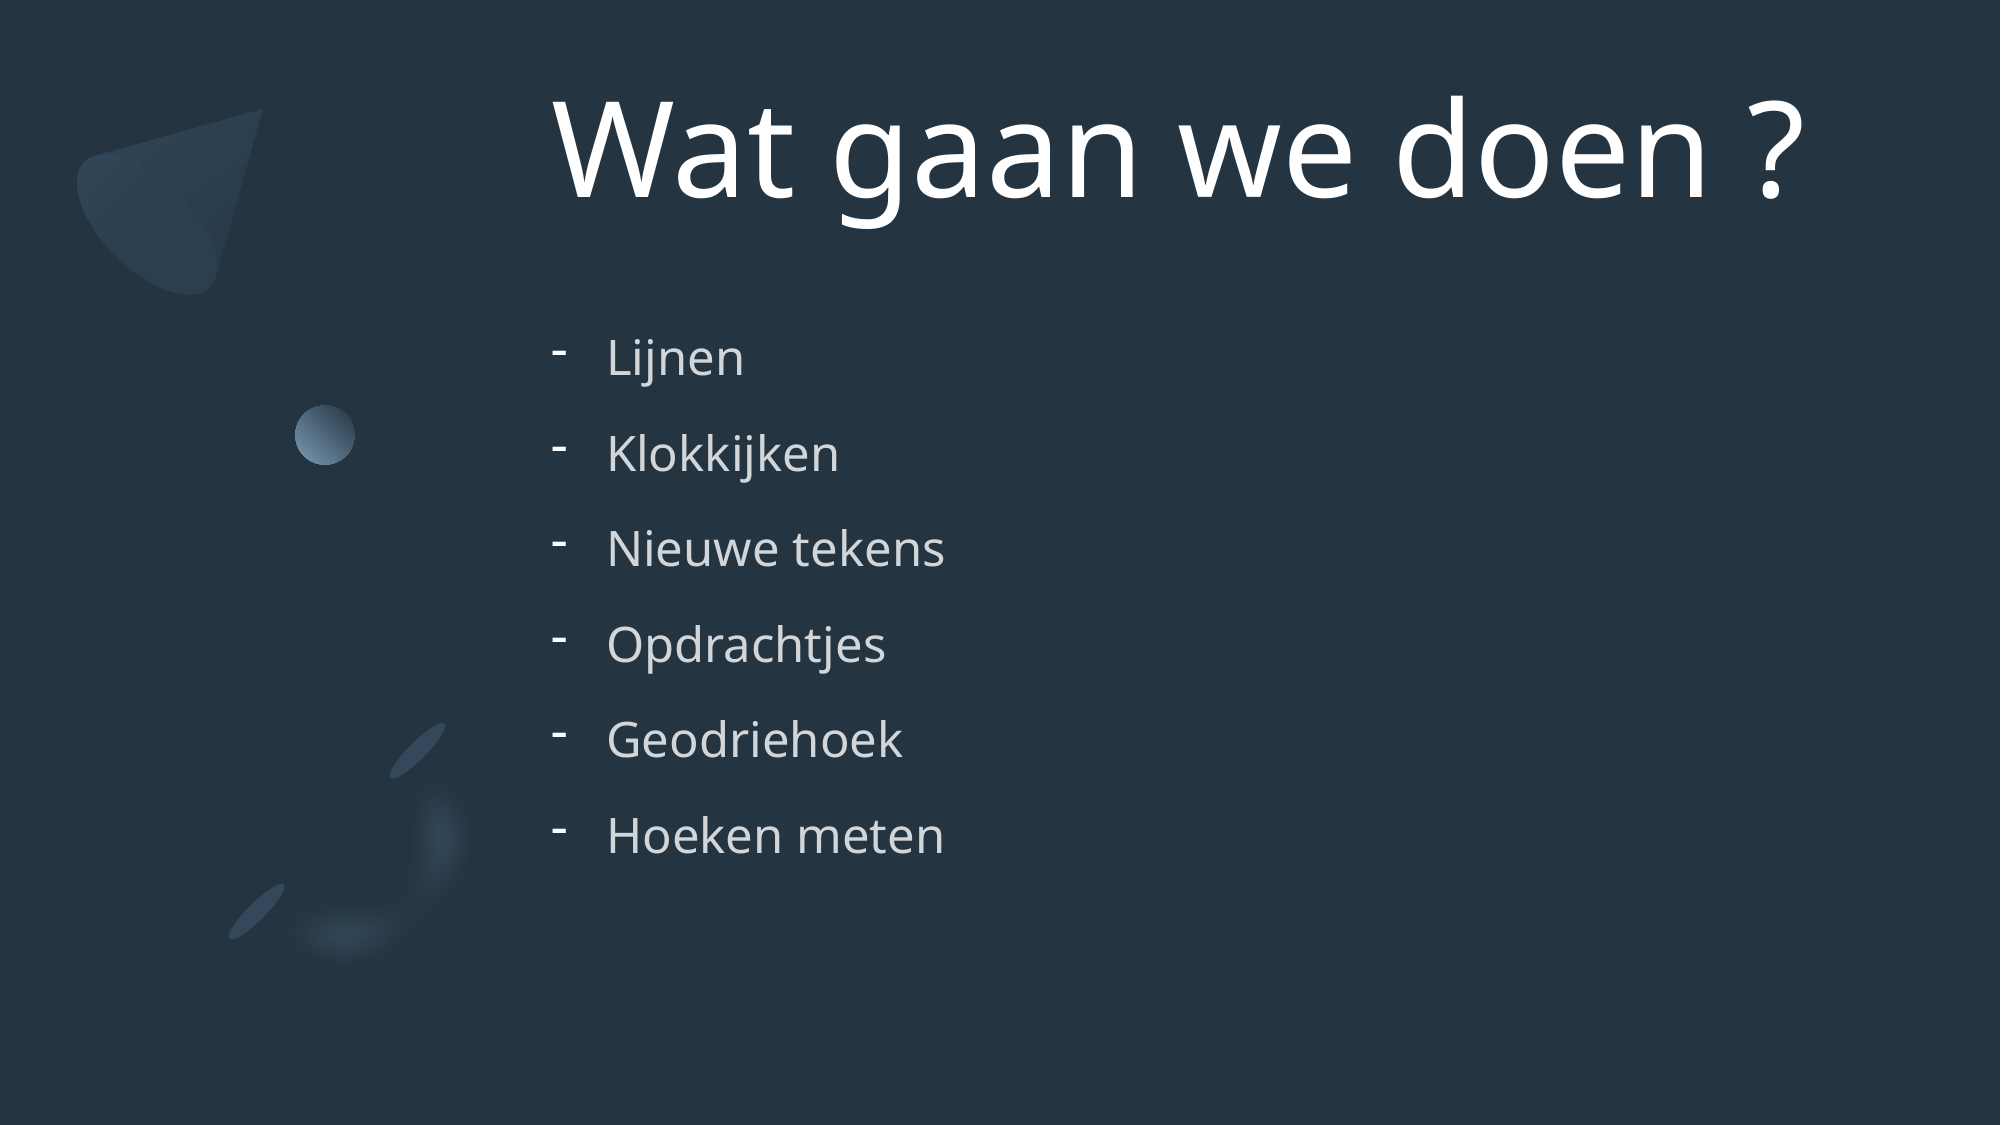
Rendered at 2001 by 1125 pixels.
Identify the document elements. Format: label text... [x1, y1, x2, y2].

title Wat gaan we doen ? [551, 63, 1910, 326]
subtitle Lijnen Klokkijken Nieuwe tekens Opdrachtjes Geodriehoek Hoeken meten [551, 326, 1910, 866]
